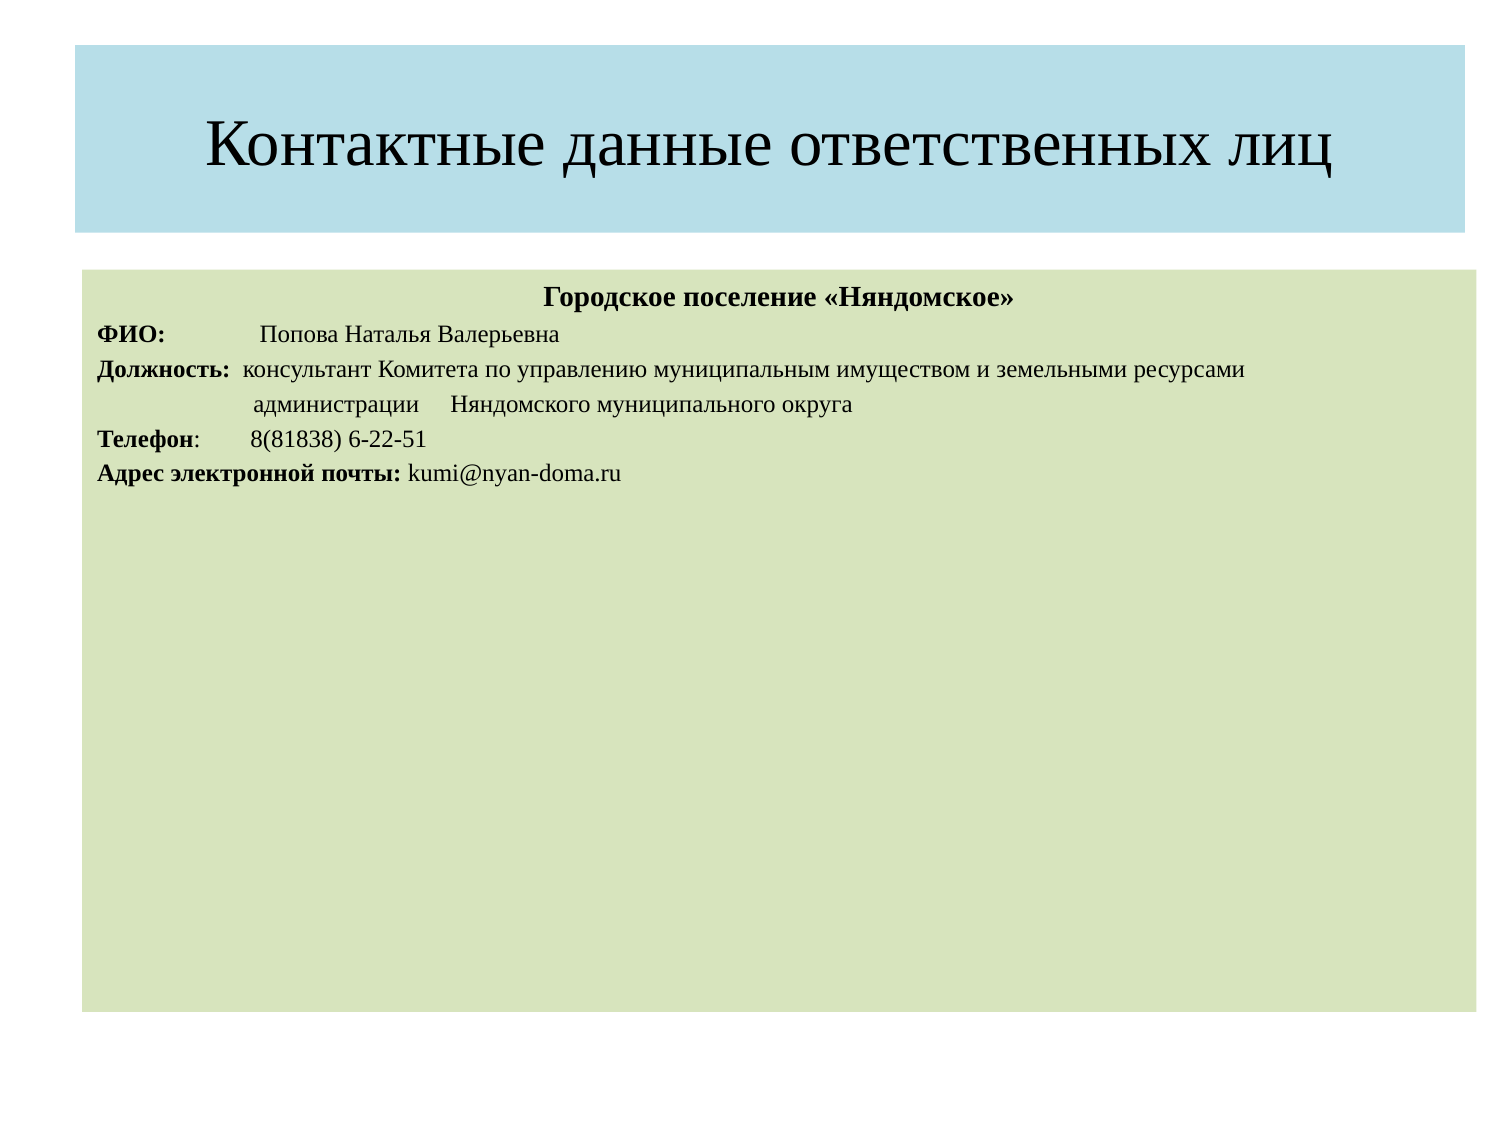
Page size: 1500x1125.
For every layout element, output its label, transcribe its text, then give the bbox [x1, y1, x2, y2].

list Городское поселение «Няндомское» ФИО: Попова Наталья Валерьевна Должность: консультант Комитета по управлению муниципальным имуществом и земельными ресурсами администрации Няндомского муниципального округа Телефон: 8(81838) 6-22-51 Адрес электронной почты: kumi@nyan-doma.ru [82, 269, 1477, 1012]
text_box [128, 398, 160, 459]
title Контактные данные ответственных лиц [75, 45, 1465, 233]
